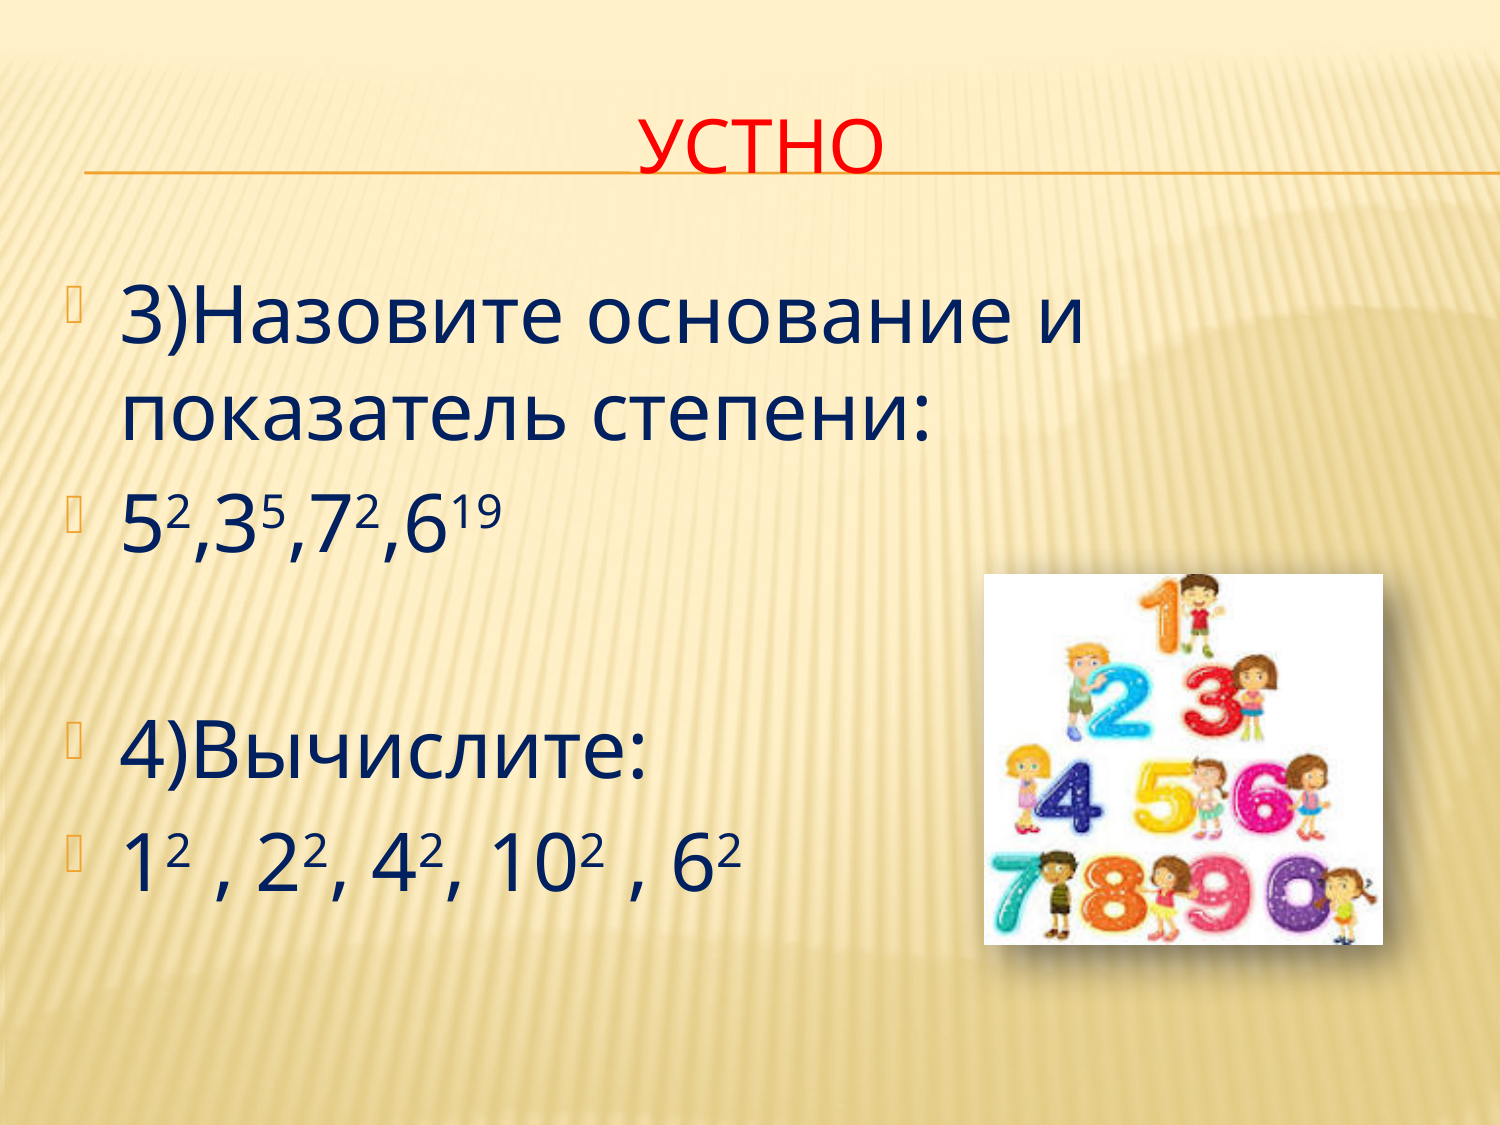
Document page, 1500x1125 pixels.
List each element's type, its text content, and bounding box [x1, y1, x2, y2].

picture [984, 573, 1384, 945]
list 3)Назовите основание и показатель степени: 52,35,72,619 4)Вычислите: 12 , 22, 42, 102 , 62 [50, 254, 1475, 998]
title устно [50, 75, 1475, 213]
